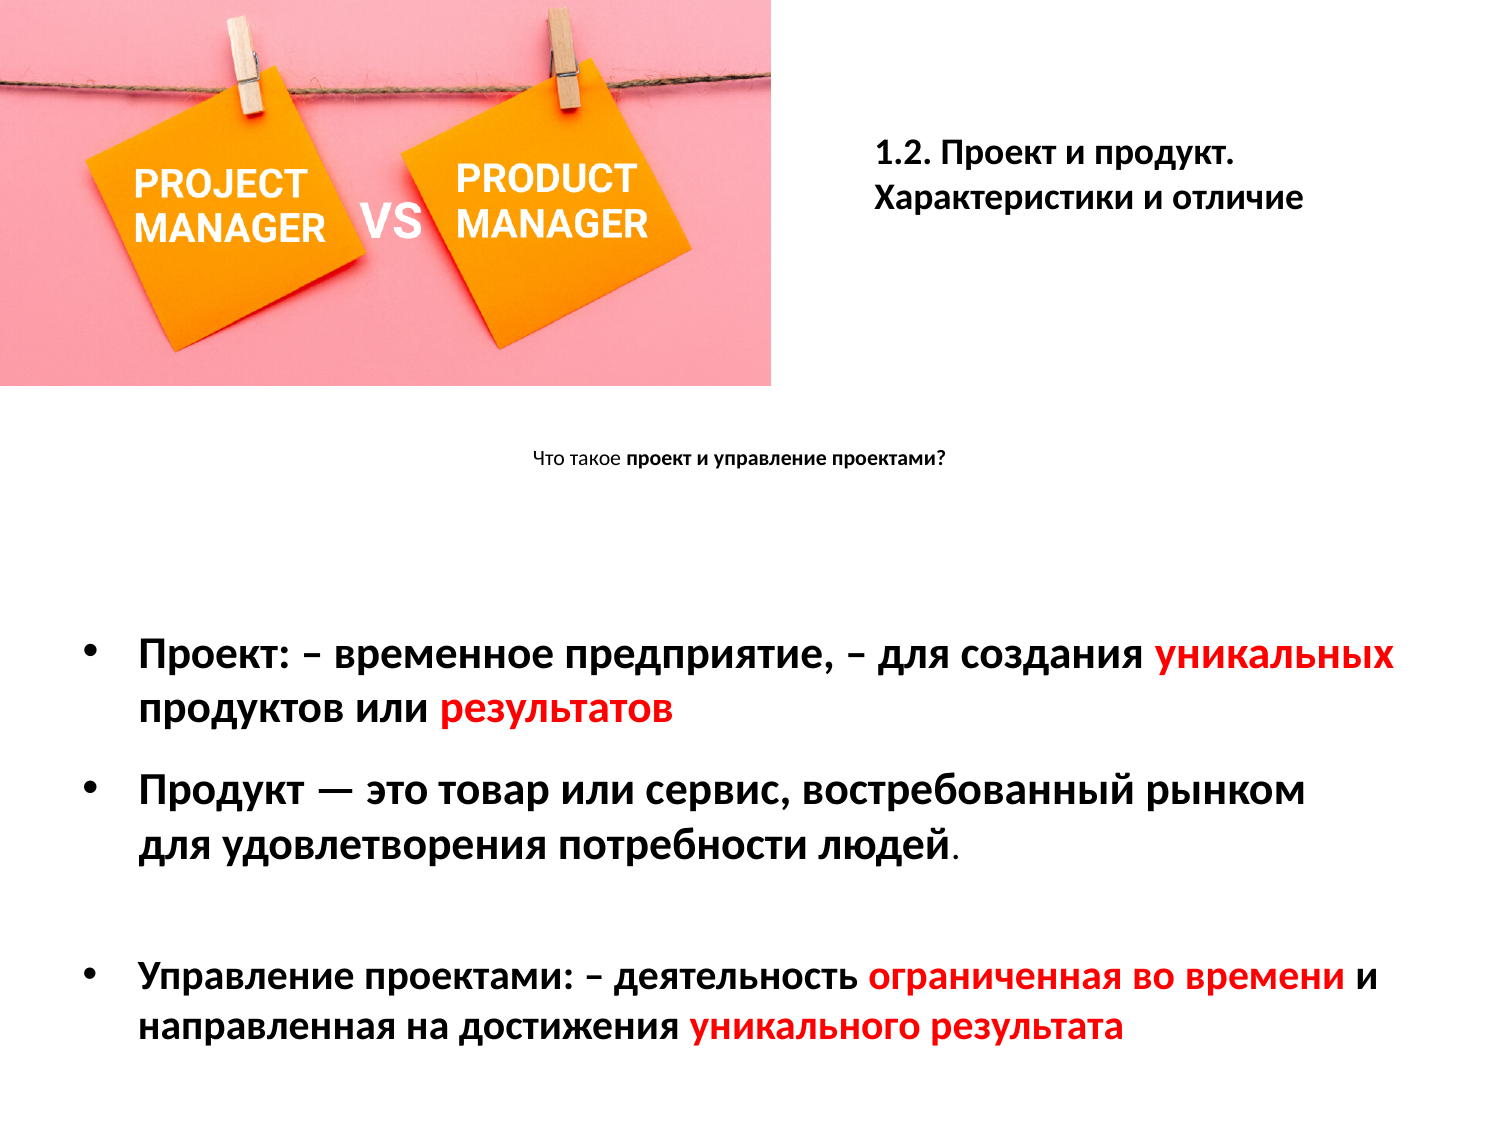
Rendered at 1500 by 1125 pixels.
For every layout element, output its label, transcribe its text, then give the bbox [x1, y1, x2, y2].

text_box 1.2. Проект и продукт. Характеристики и отличие [859, 119, 1418, 225]
text_box Управление проектами: – деятельность ограниченная во времени и направленная на достижения уникального результата [67, 940, 1418, 1094]
picture [0, 0, 771, 386]
list Проект: – временное предприятие, – для создания уникальных продуктов или результатов [67, 527, 1418, 740]
title Что такое проект и управление проектами? [67, 408, 1418, 478]
text_box Продукт — это товар или сервис, востребованный рынком для удовлетворения потребности людей. [67, 751, 1332, 877]
